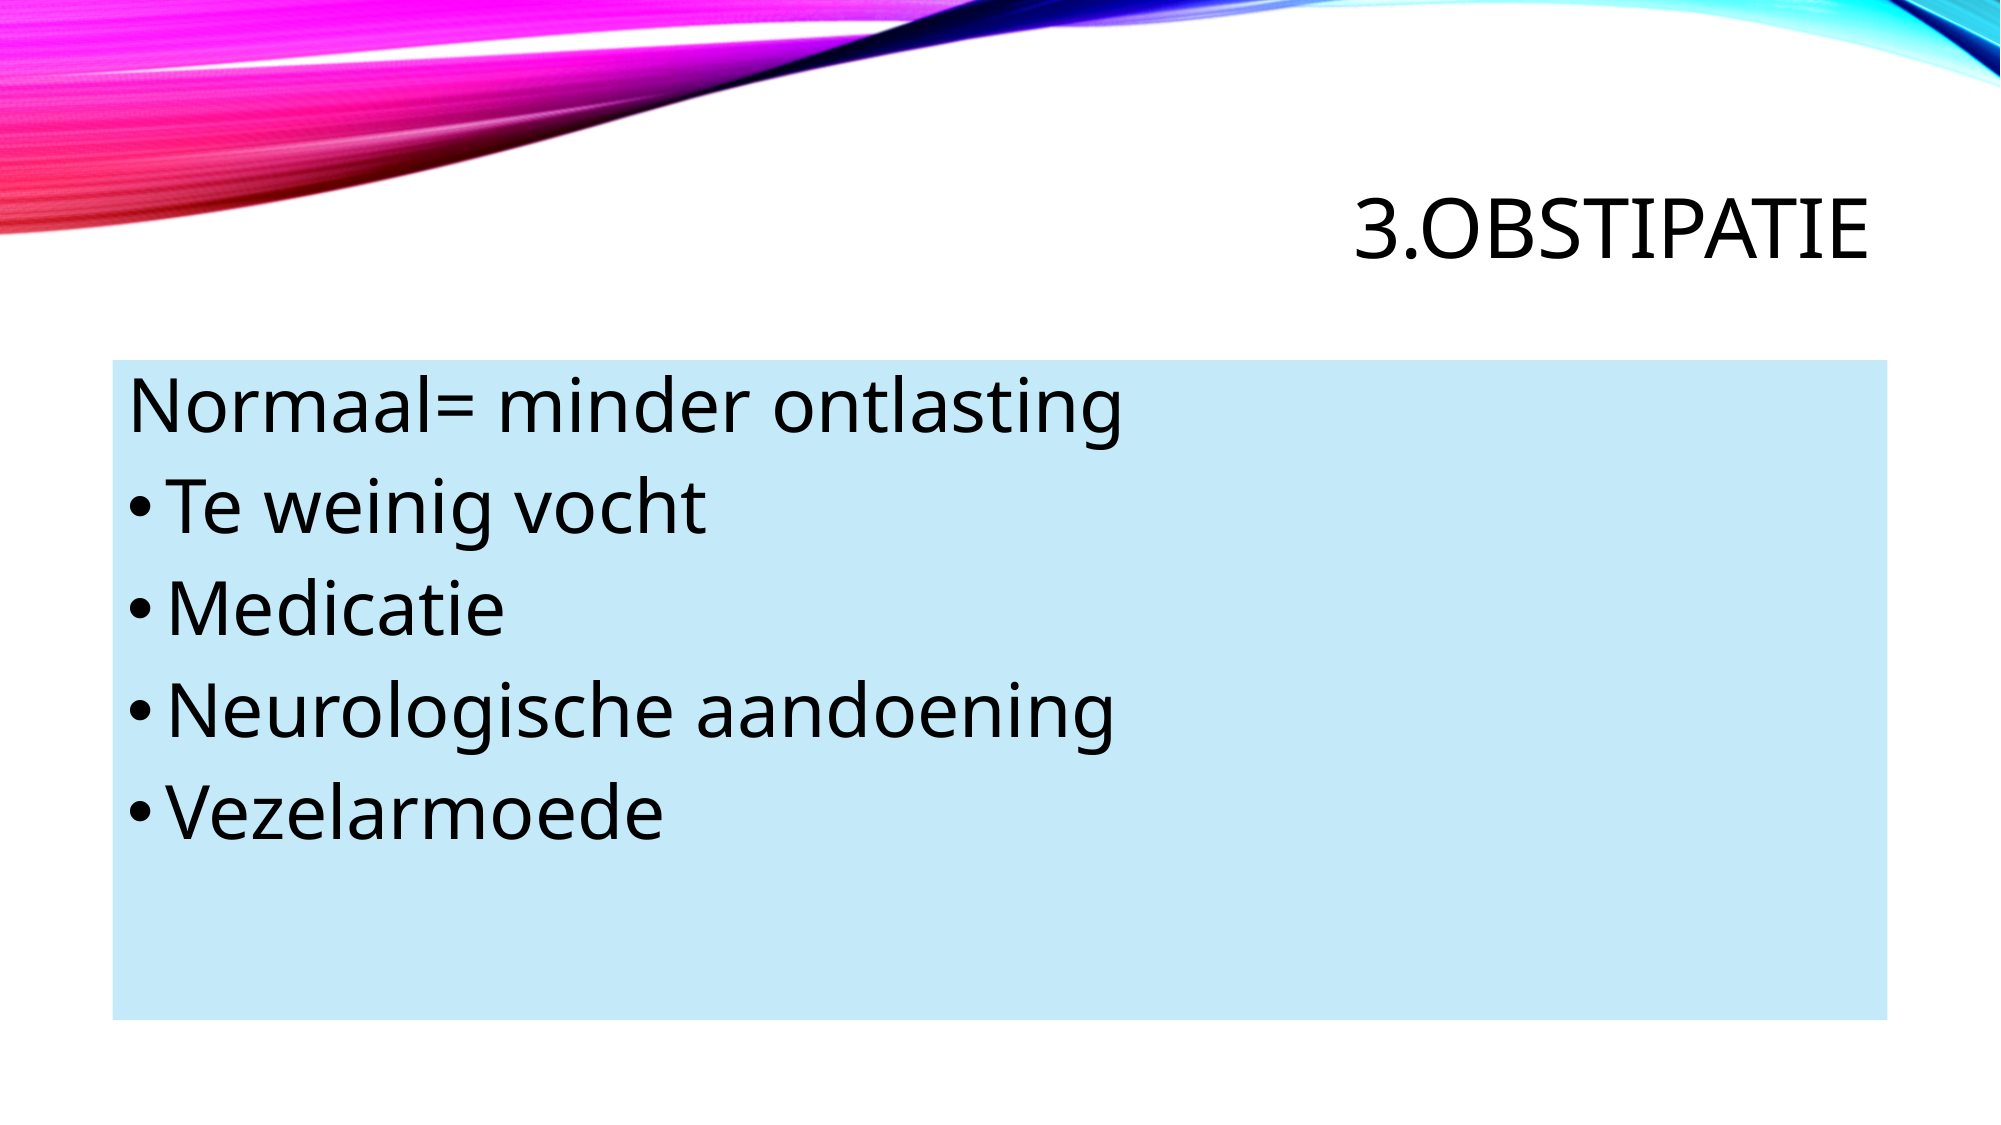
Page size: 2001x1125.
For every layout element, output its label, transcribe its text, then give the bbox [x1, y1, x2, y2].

picture [1910, 0, 2000, 45]
list Normaal= minder ontlasting Te weinig vocht Medicatie Neurologische aandoening Vezelarmoede [112, 360, 1888, 1021]
picture [0, 0, 2000, 237]
picture [1890, 0, 2000, 75]
title 3.Obstipatie [474, 125, 1888, 338]
